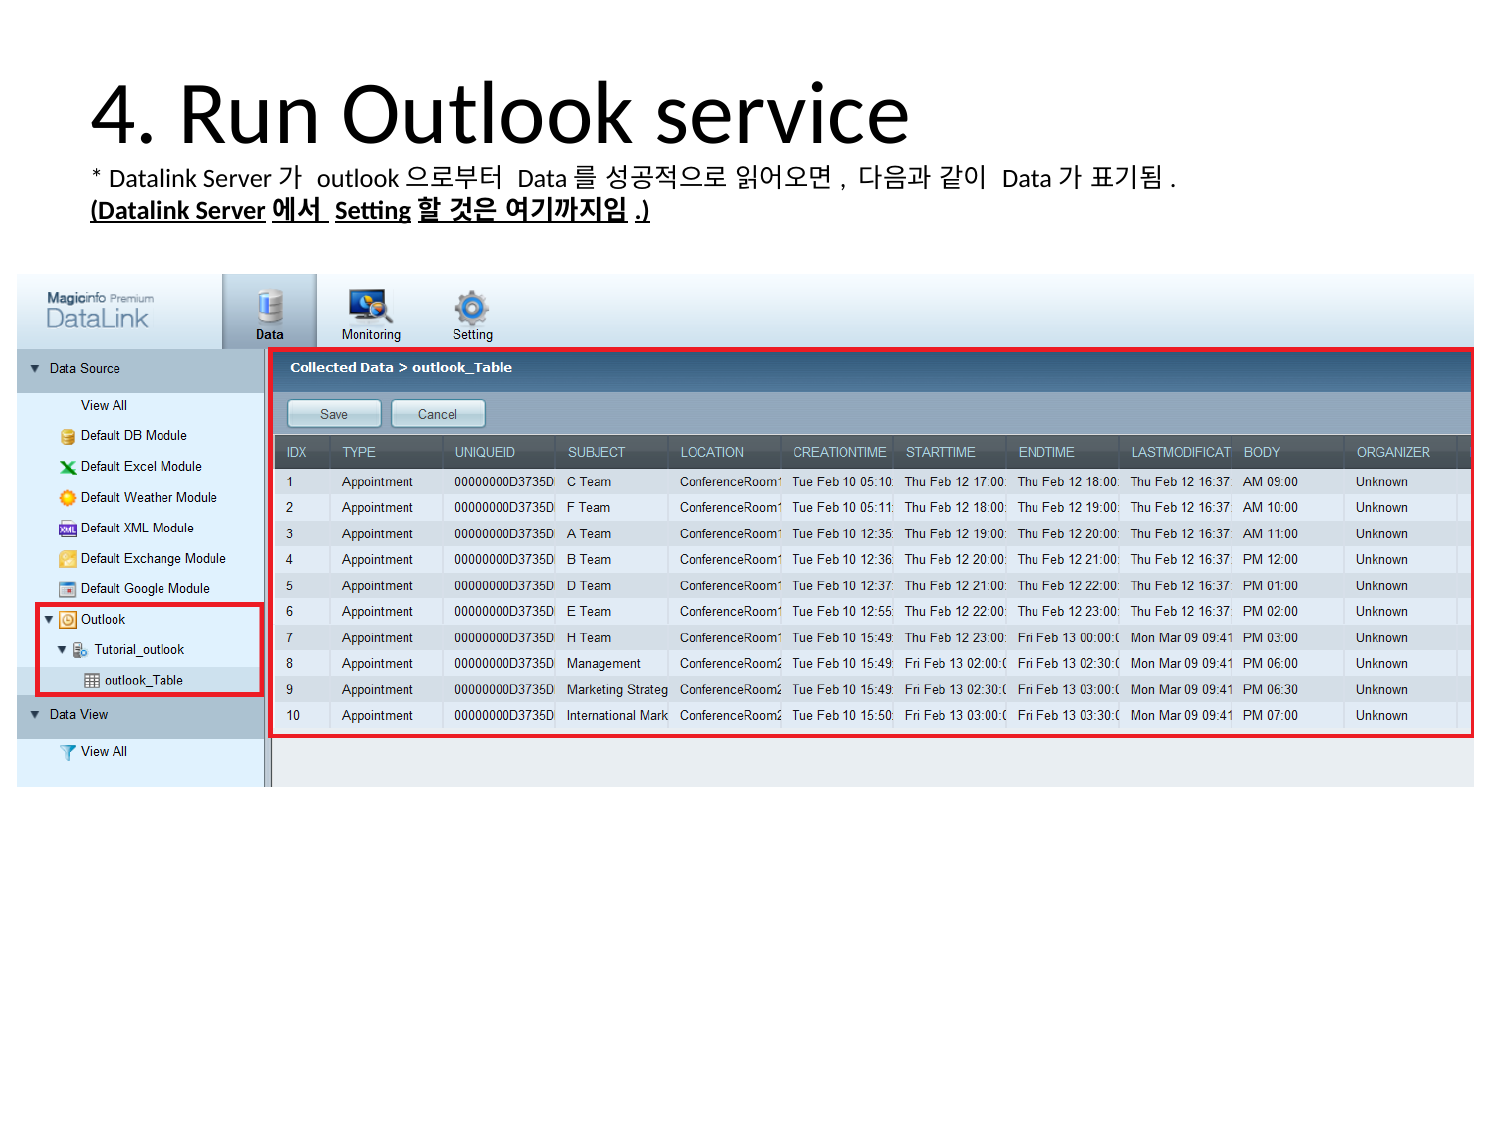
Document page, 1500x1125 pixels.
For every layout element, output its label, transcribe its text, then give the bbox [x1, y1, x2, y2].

title 4. Run Outlook service * Datalink Server가 outlook으로부터 Data를 성공적으로 읽어오면, 다음과 같이 Data가 표기됨. (Datalink Server에서 Setting할 것은 여기까지임.) [75, 45, 1425, 233]
picture [17, 274, 1474, 788]
